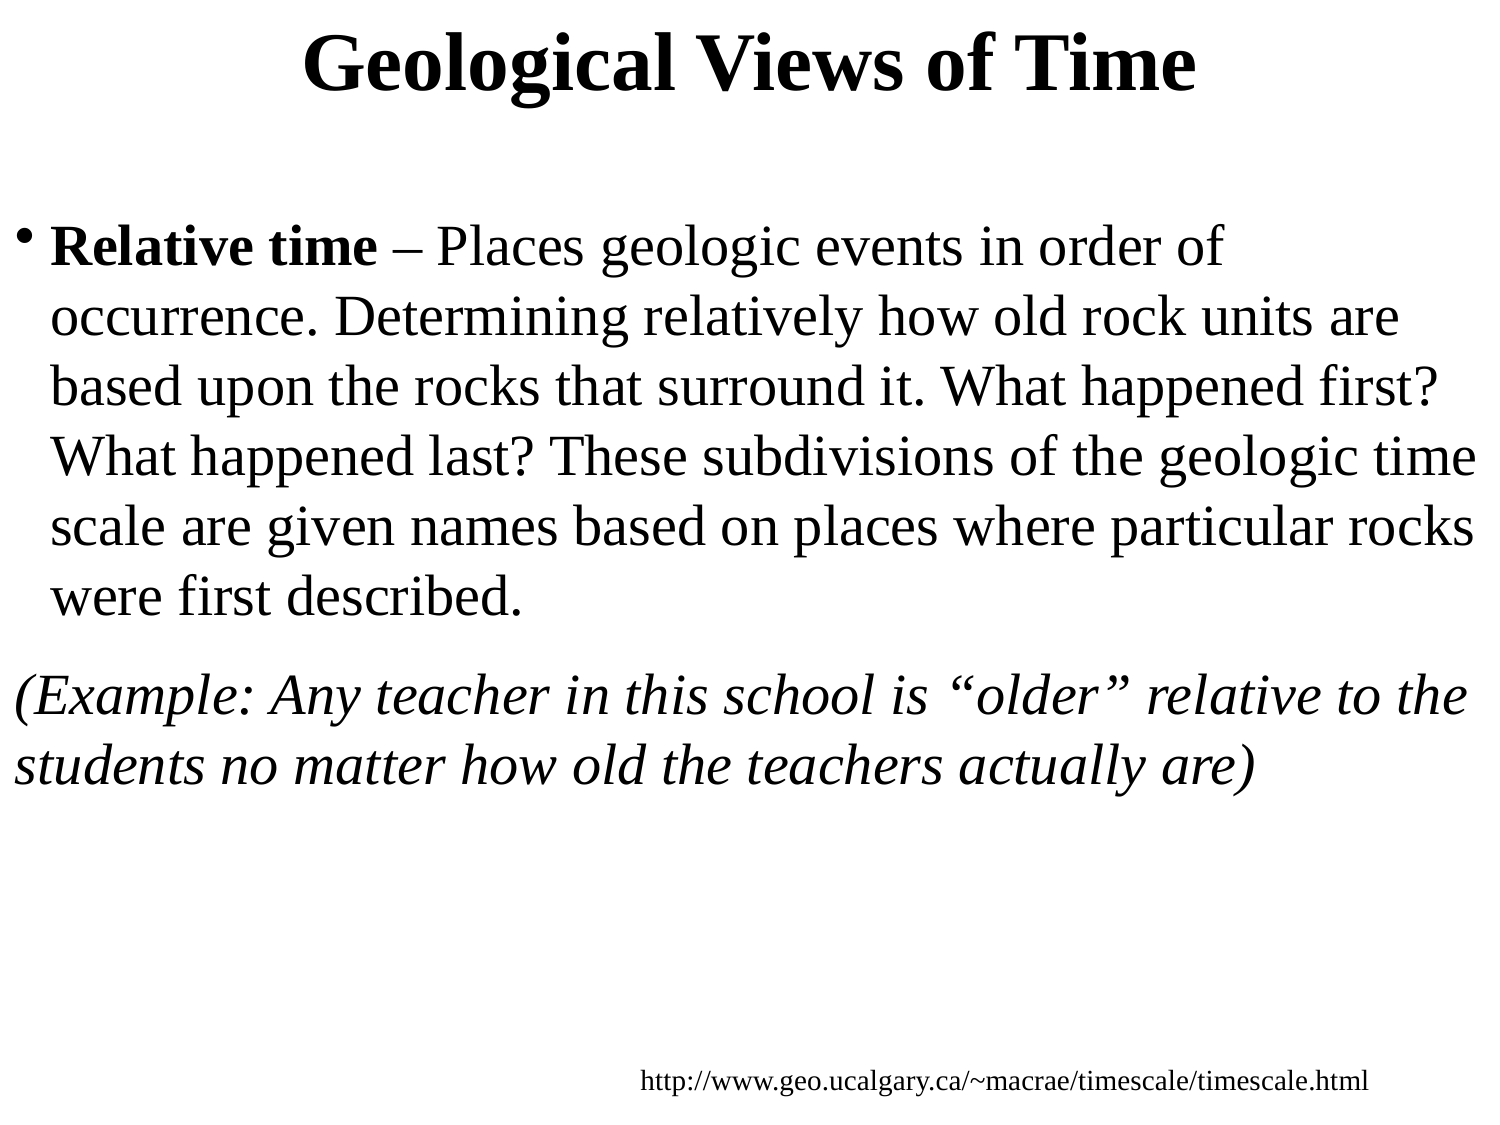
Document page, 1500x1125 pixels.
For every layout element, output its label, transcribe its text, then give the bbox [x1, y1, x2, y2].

text_box Geological Views of Time [0, 0, 1500, 115]
text_box Relative time – Places geologic events in order of occurrence. Determining relatively how old rock units are based upon the rocks that surround it. What happened first? What happened last? These subdivisions of the geologic time scale are given names based on places where particular rocks were first described. (Example: Any teacher in this school is “older” relative to the students no matter how old the teachers actually are) [0, 199, 1500, 804]
text_box http://www.geo.ucalgary.ca/~macrae/timescale/timescale.html [625, 1053, 1389, 1104]
